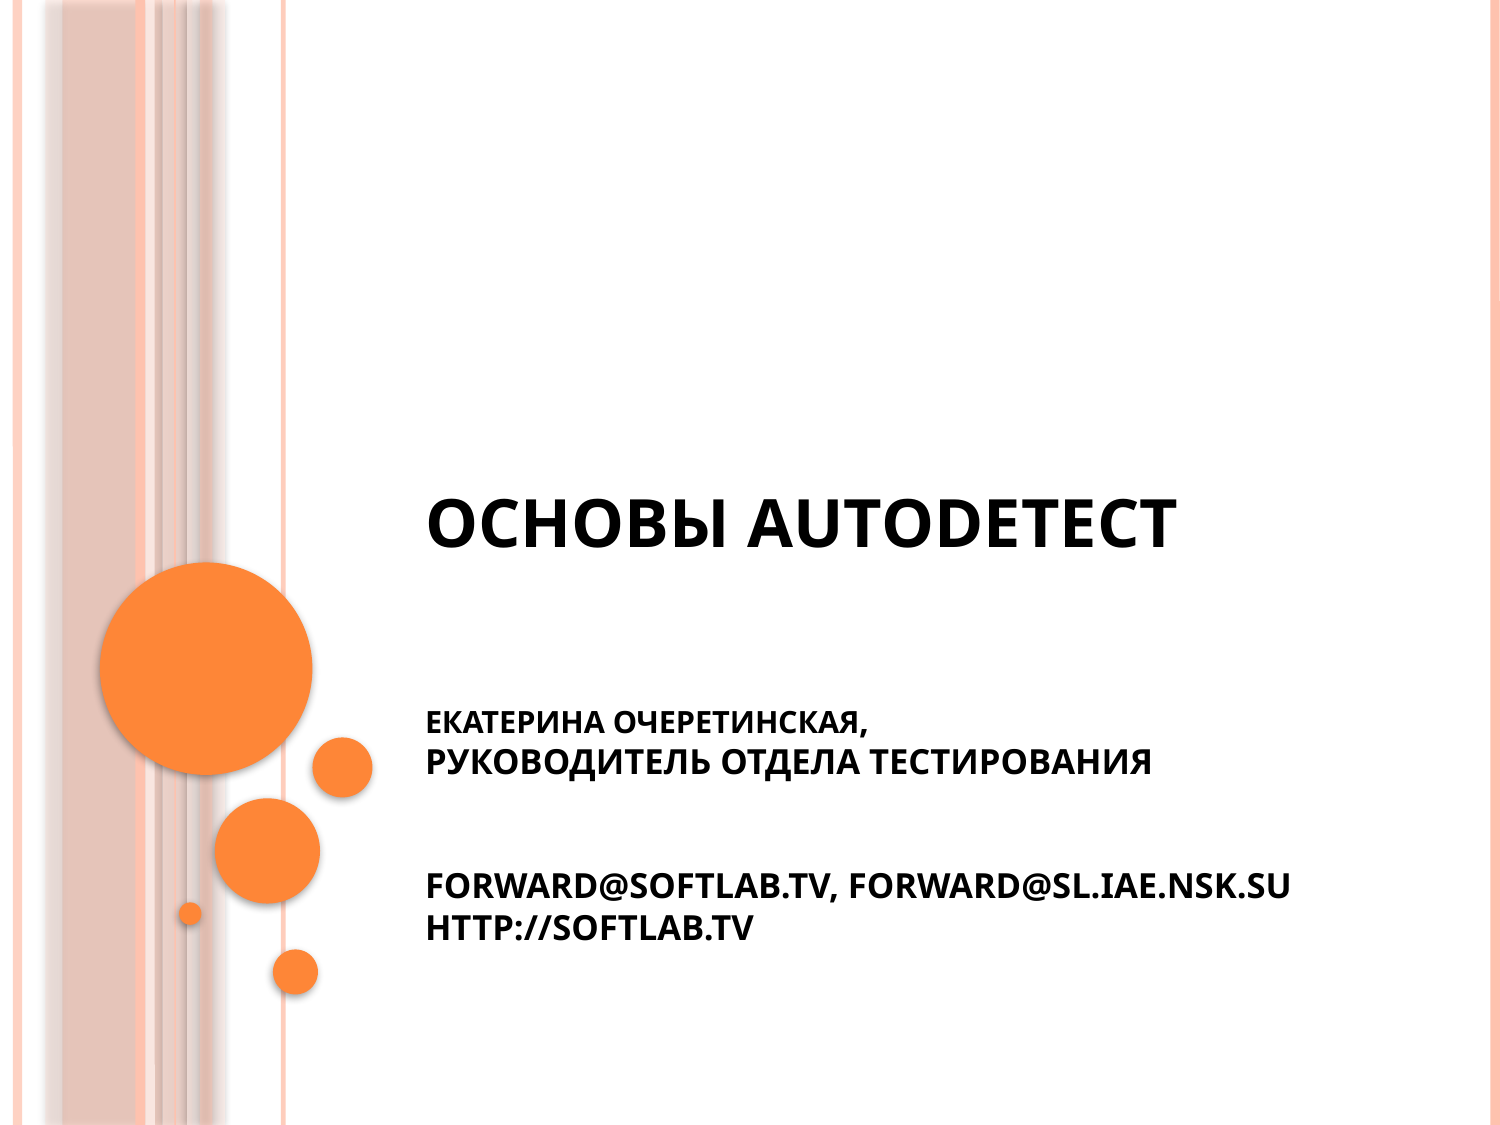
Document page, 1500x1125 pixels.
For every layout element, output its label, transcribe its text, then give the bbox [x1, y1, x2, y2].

title Основы AutoDetect [410, 257, 1388, 569]
text_box Екатерина Очеретинская, руководитель отдела тестирования forward@softlab.tv, forward@sl.iae.nsk.su http://softlab.tv [410, 691, 1388, 1001]
